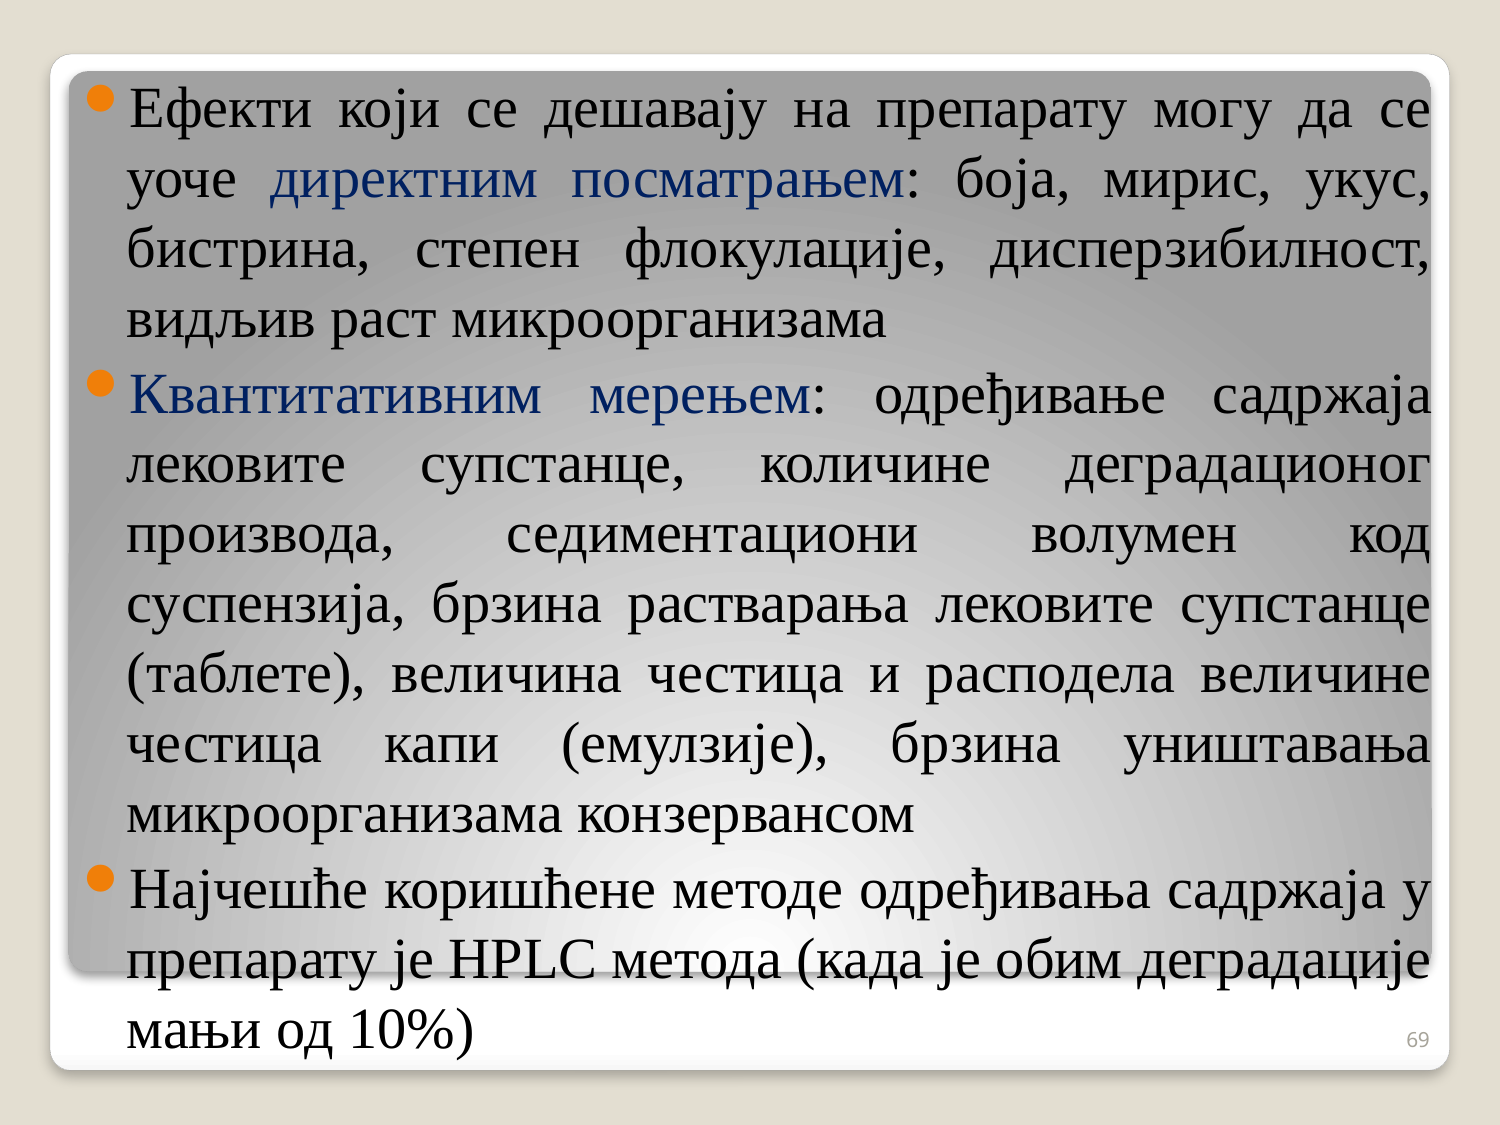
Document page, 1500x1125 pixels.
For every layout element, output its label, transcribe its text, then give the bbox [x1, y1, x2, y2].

slide_number 69 [1369, 1002, 1445, 1063]
list Ефекти који се дешавају на препарату могу да се уоче директним посматрањем: боја, мирис, укус, бистрина, степен флокулације, дисперзибилност, видљив раст микроорганизама Квантитативним мерењем: одређивање садржаја лековите супстанце, количине деградационог производа, седиментациони волумен код суспензија, брзина растварања лековите супстанце (таблете), величина честица и расподела величине честица капи (емулзије), брзина уништавања микроорганизама конзервансом Најчешће коришћене методе одређивања садржаја у препарату је HPLC метода (када је обим деградације мањи од 10%) [53, 54, 1447, 1071]
